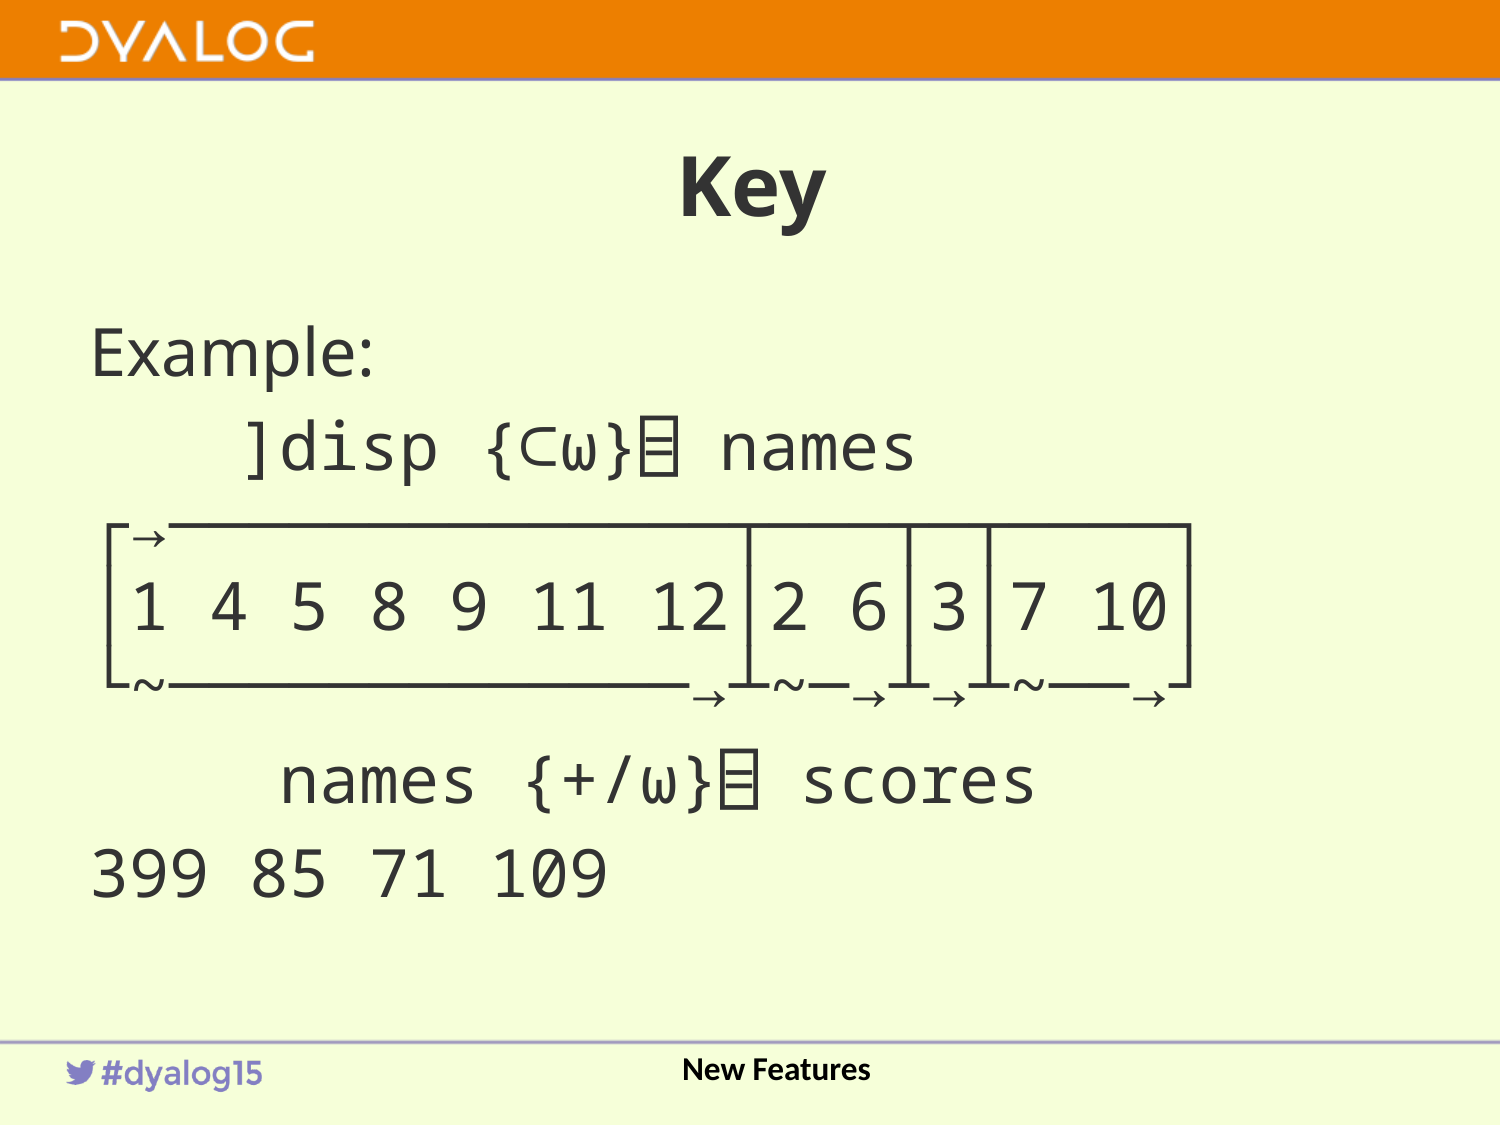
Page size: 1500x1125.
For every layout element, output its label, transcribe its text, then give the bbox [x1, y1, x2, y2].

list Example: ]disp {⊂⍵}⌸ names ┌→──────────────┬───┬─┬────┐ │1 4 5 8 9 11 12│2 6│3│7 10│ └~─────────────→┴~─→┴→┴~──→┘ names {+/⍵}⌸ scores 399 85 71 109 [75, 302, 1425, 1005]
footer New Features [667, 1039, 892, 1100]
title Key [76, 125, 1427, 256]
picture [0, 0, 1500, 1125]
